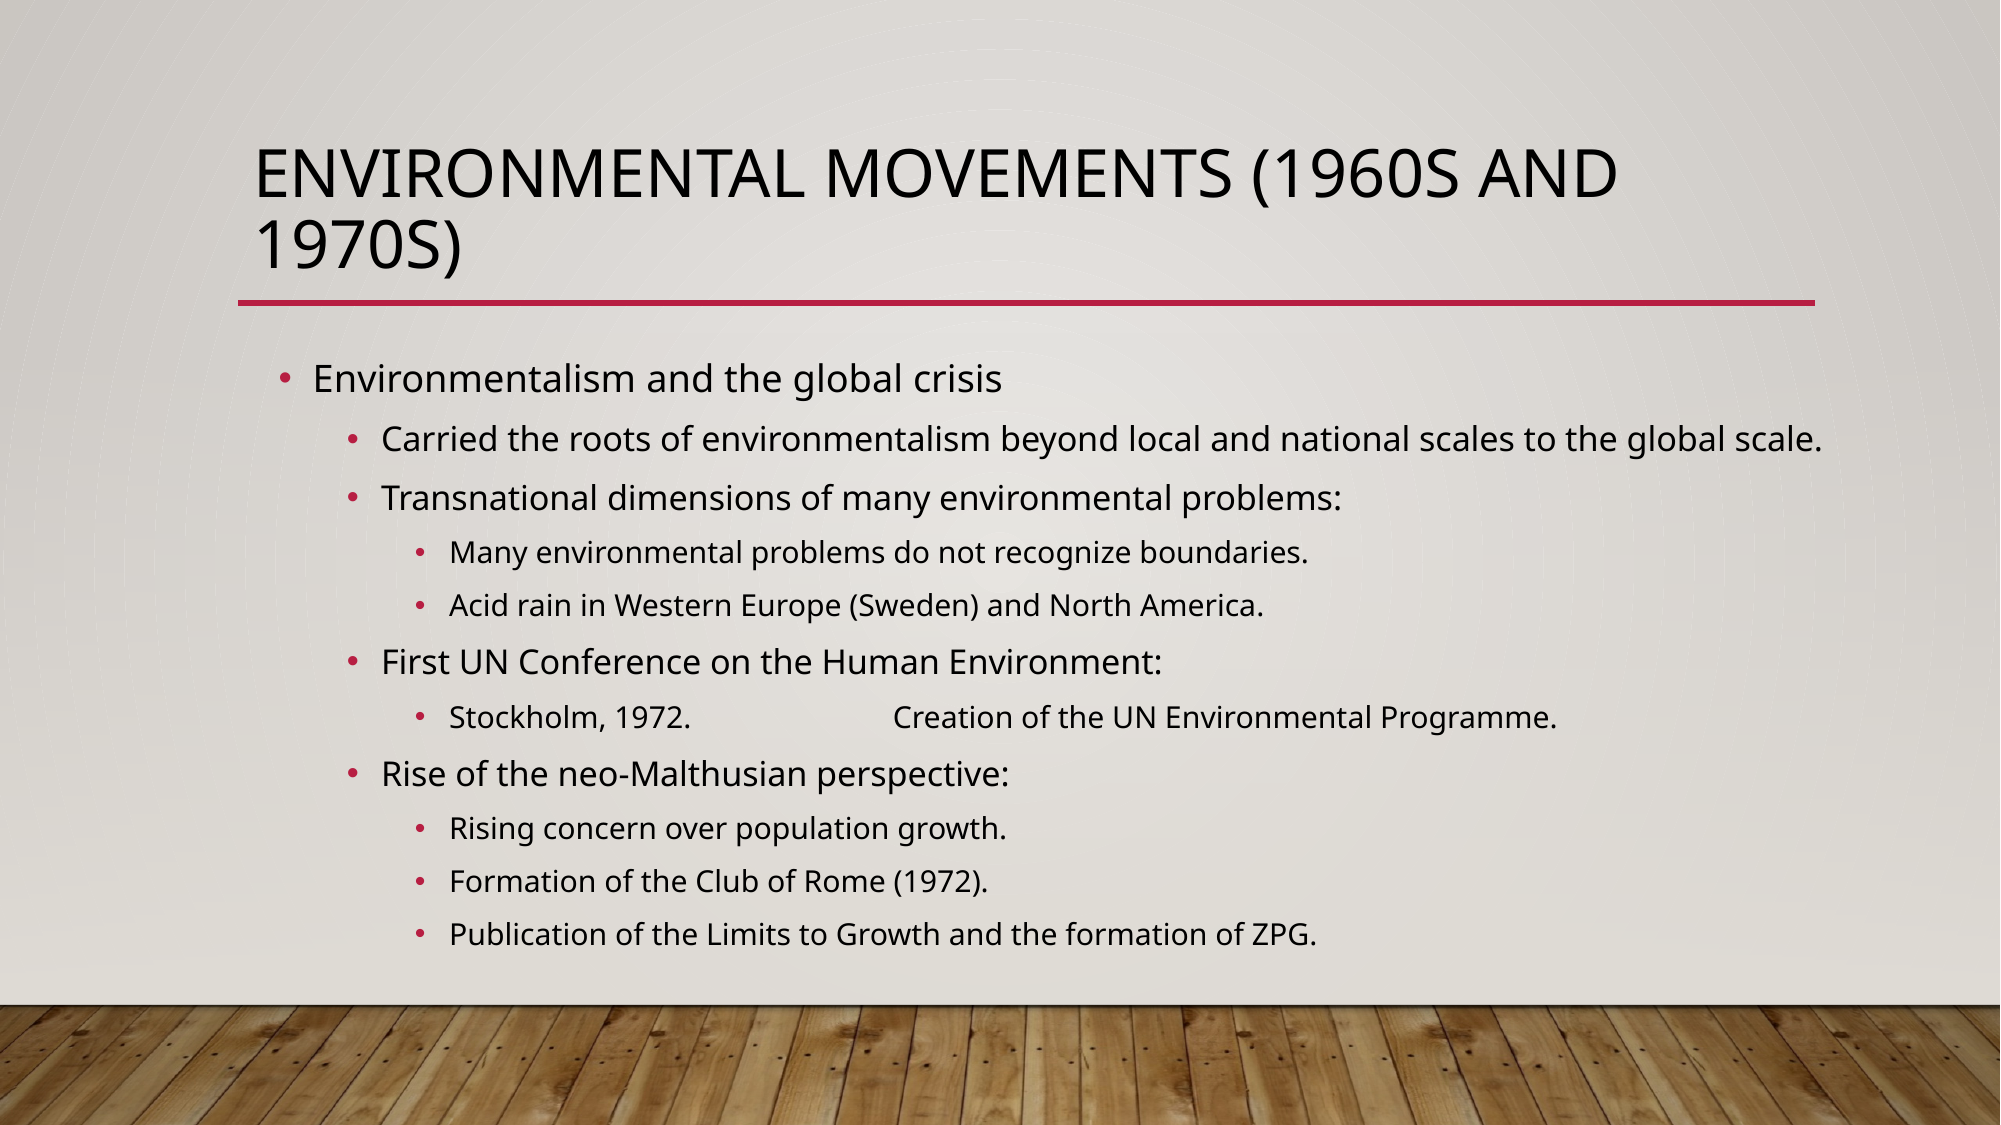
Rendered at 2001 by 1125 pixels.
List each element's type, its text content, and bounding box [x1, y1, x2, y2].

title Environmental Movements (1960s and 1970s) [238, 131, 1814, 305]
list Environmentalism and the global crisis Carried the roots of environmentalism beyond local and national scales to the global scale. Transnational dimensions of many environmental problems: Many environmental problems do not recognize boundaries. Acid rain in Western Europe (Sweden) and North America. First UN Conference on the Human Environment: Stockholm, 1972. Creation of the UN Environmental Programme. Rise of the neo-Malthusian perspective: Rising concern over population growth. Formation of the Club of Rome (1972). Publication of the Limits to Growth and the formation of ZPG. [263, 338, 1839, 993]
picture [0, 1005, 2000, 1125]
